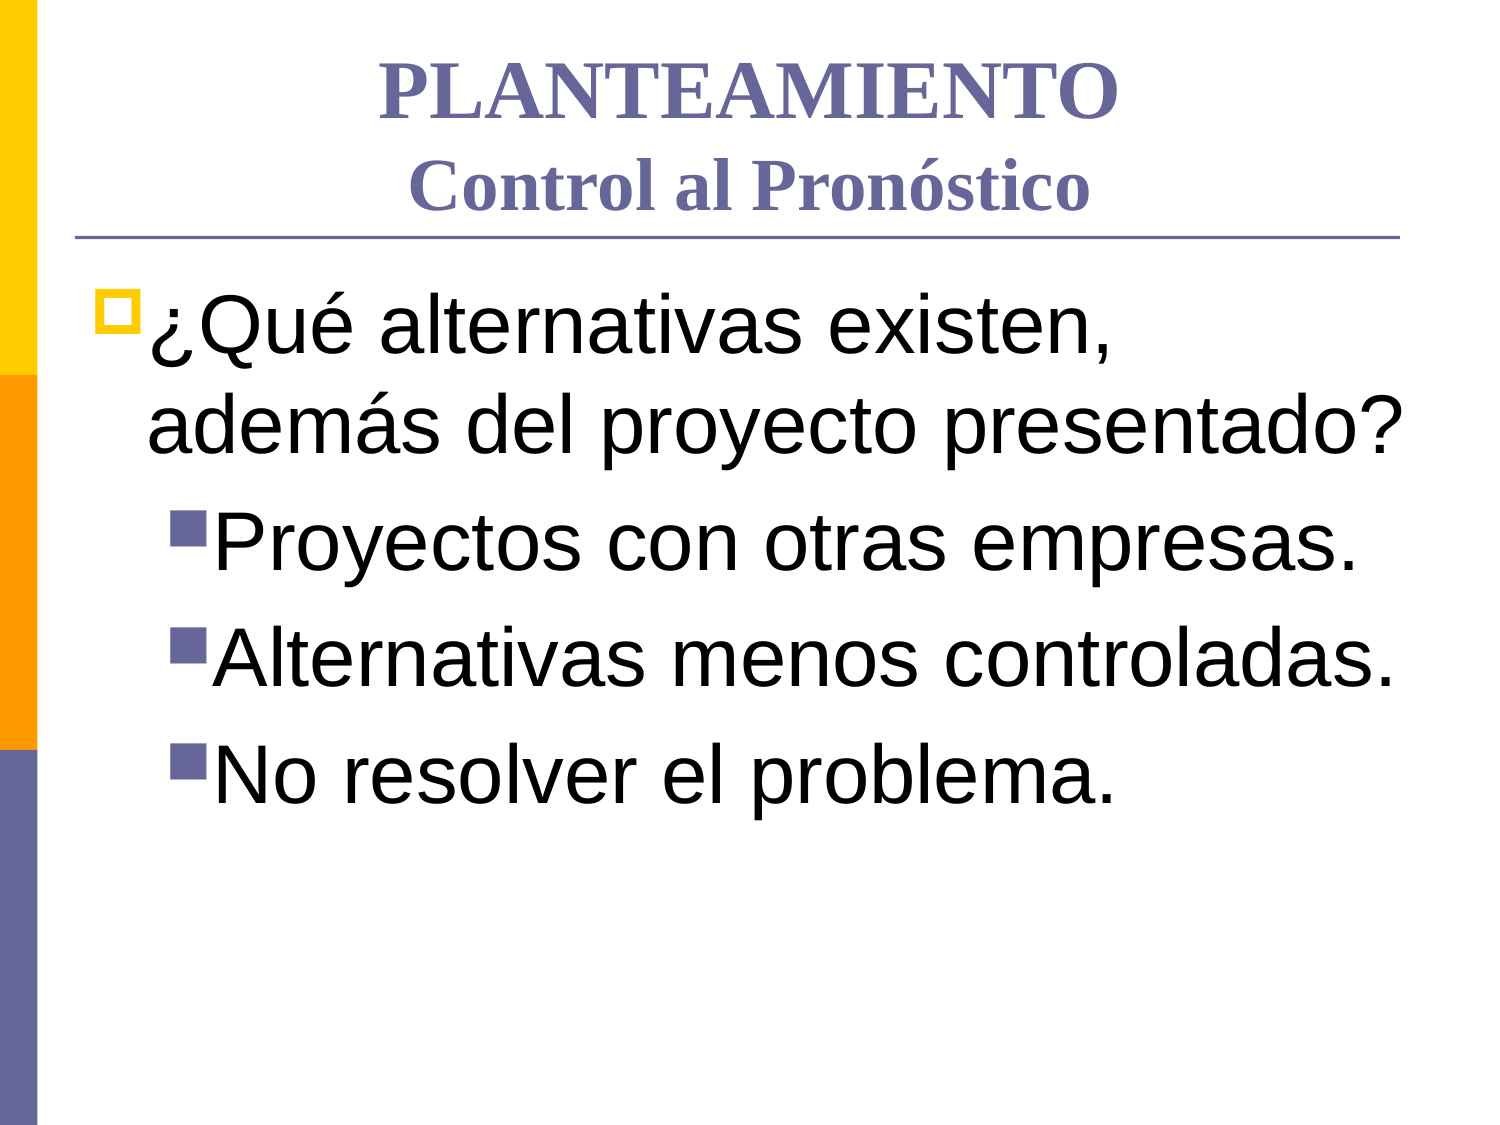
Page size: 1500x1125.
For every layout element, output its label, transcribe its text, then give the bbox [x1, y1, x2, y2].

title PLANTEAMIENTO Control al Pronóstico [75, 45, 1425, 233]
list ¿Qué alternativas existen, además del proyecto presentado? Proyectos con otras empresas. Alternativas menos controladas. No resolver el problema. [75, 262, 1425, 1006]
